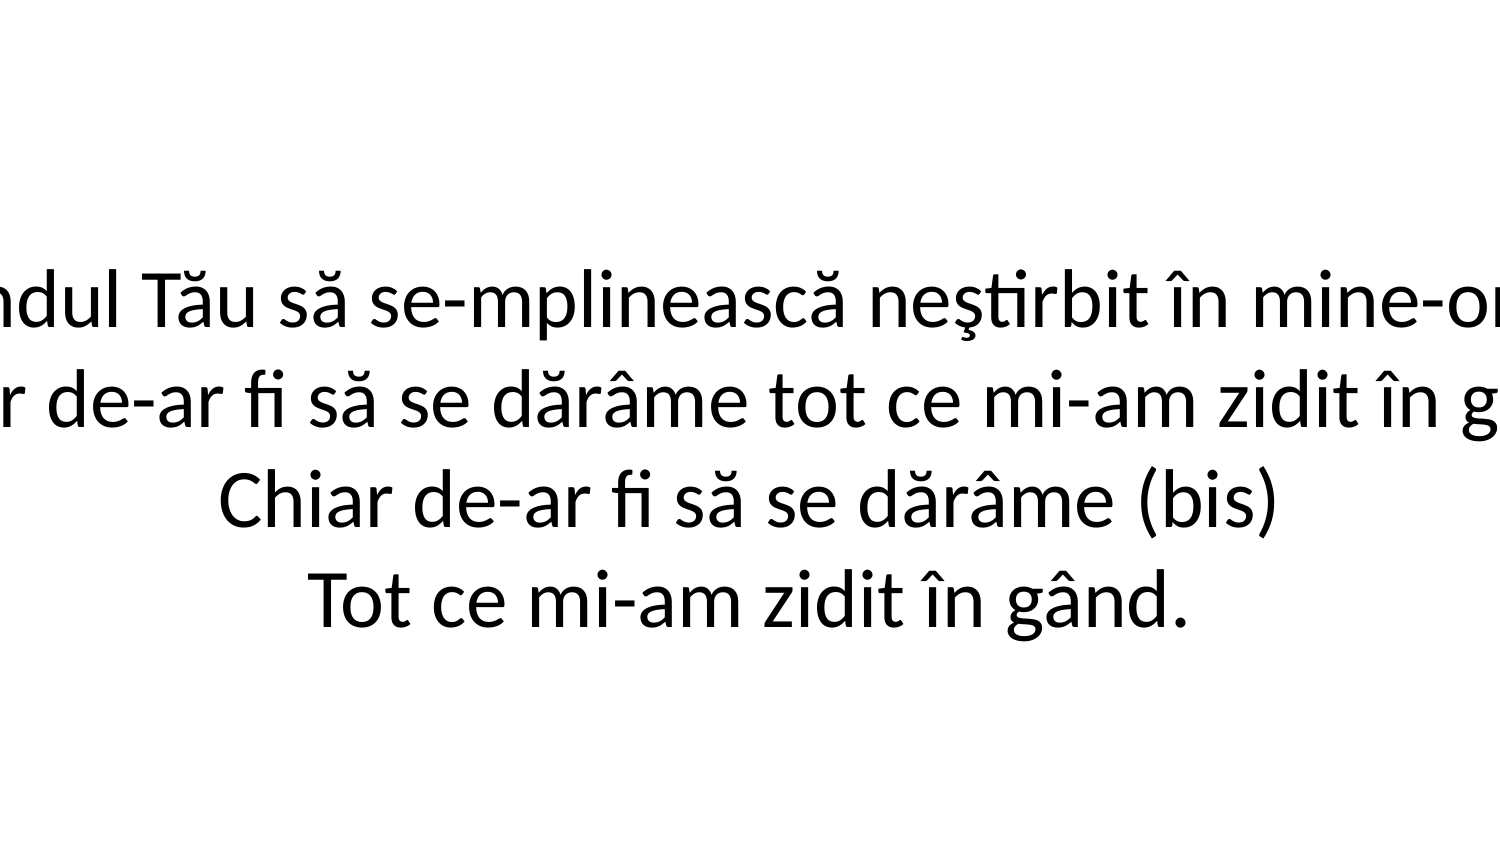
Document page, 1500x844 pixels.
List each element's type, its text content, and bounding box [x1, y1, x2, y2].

text_box 2. Gândul Tău să se-mplinească neştirbit în mine-oricând Chiar de-ar fi să se dărâme tot ce mi-am zidit în gând. Chiar de-ar fi să se dărâme (bis) Tot ce mi-am zidit în gând. [0, 192, 1500, 652]
